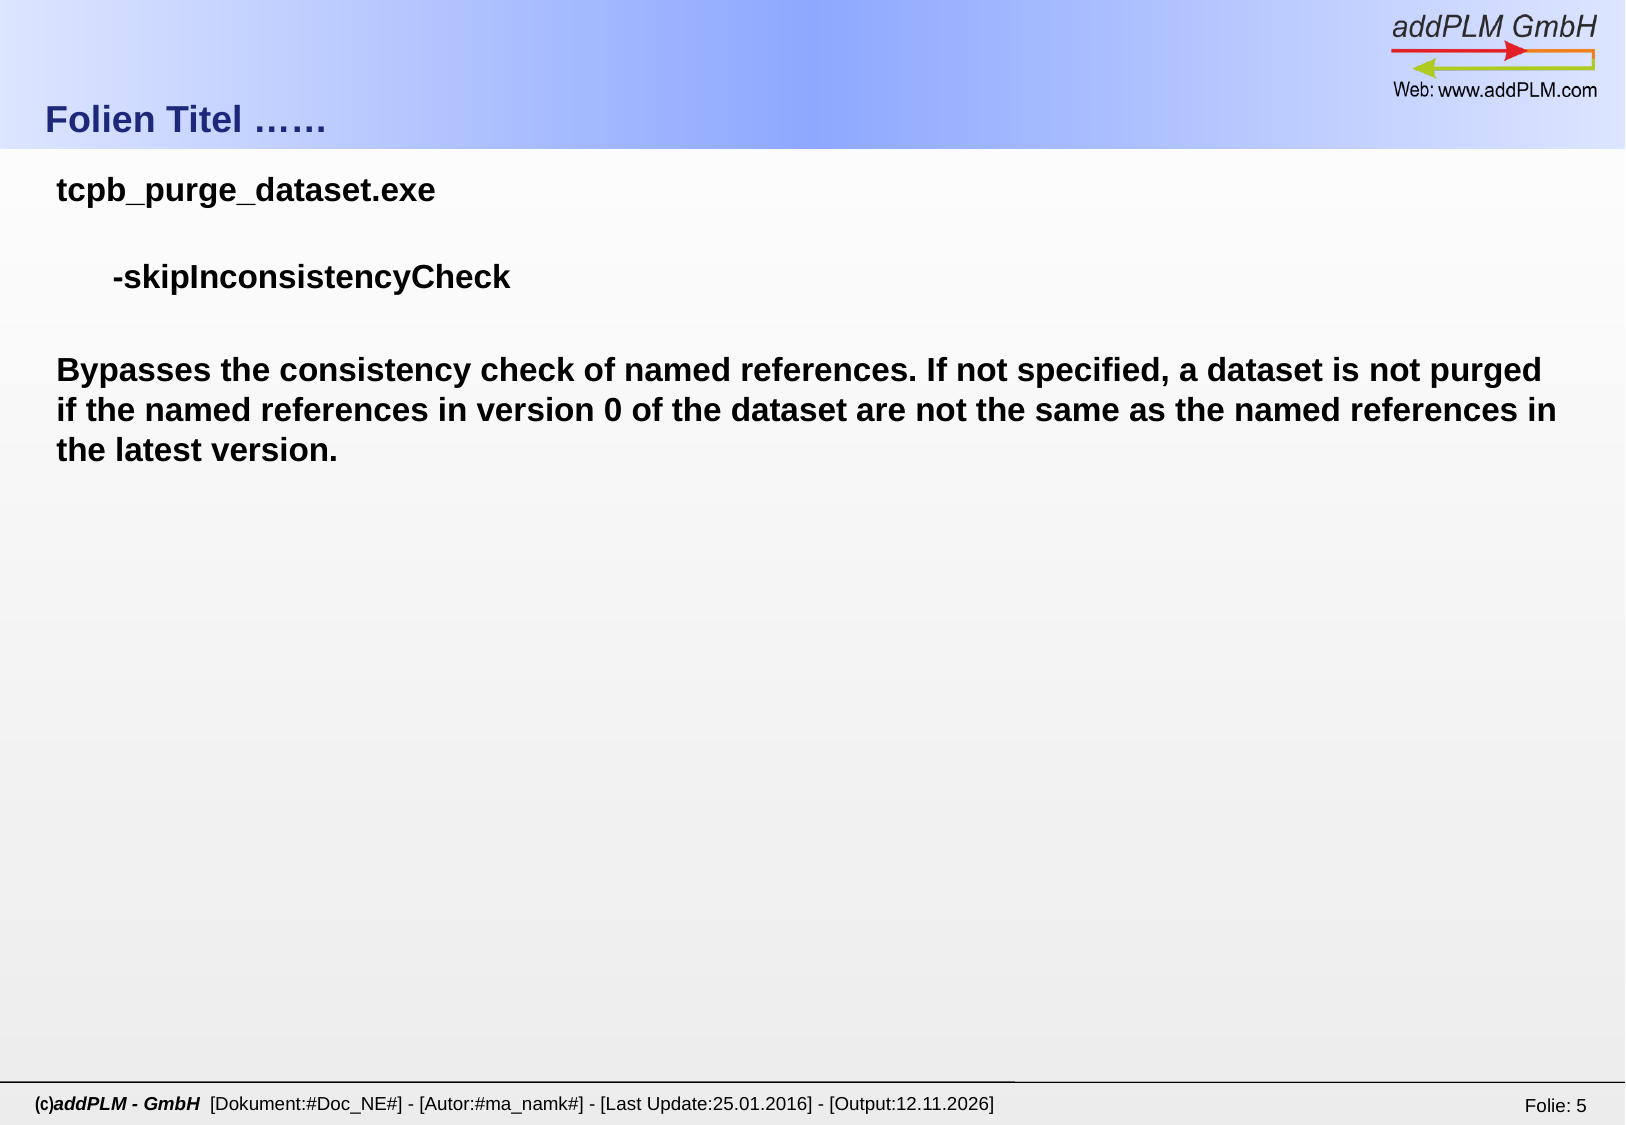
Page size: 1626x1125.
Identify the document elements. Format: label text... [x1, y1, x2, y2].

title Folien Titel …… [45, 67, 1586, 141]
list tcpb_purge_dataset.exe -skipInconsistencyCheck Bypasses the consistency check of named references. If not specified, a dataset is not purged if the named references in version 0 of the dataset are not the same as the named references in the latest version. [41, 160, 1583, 484]
picture [1391, 14, 1597, 97]
